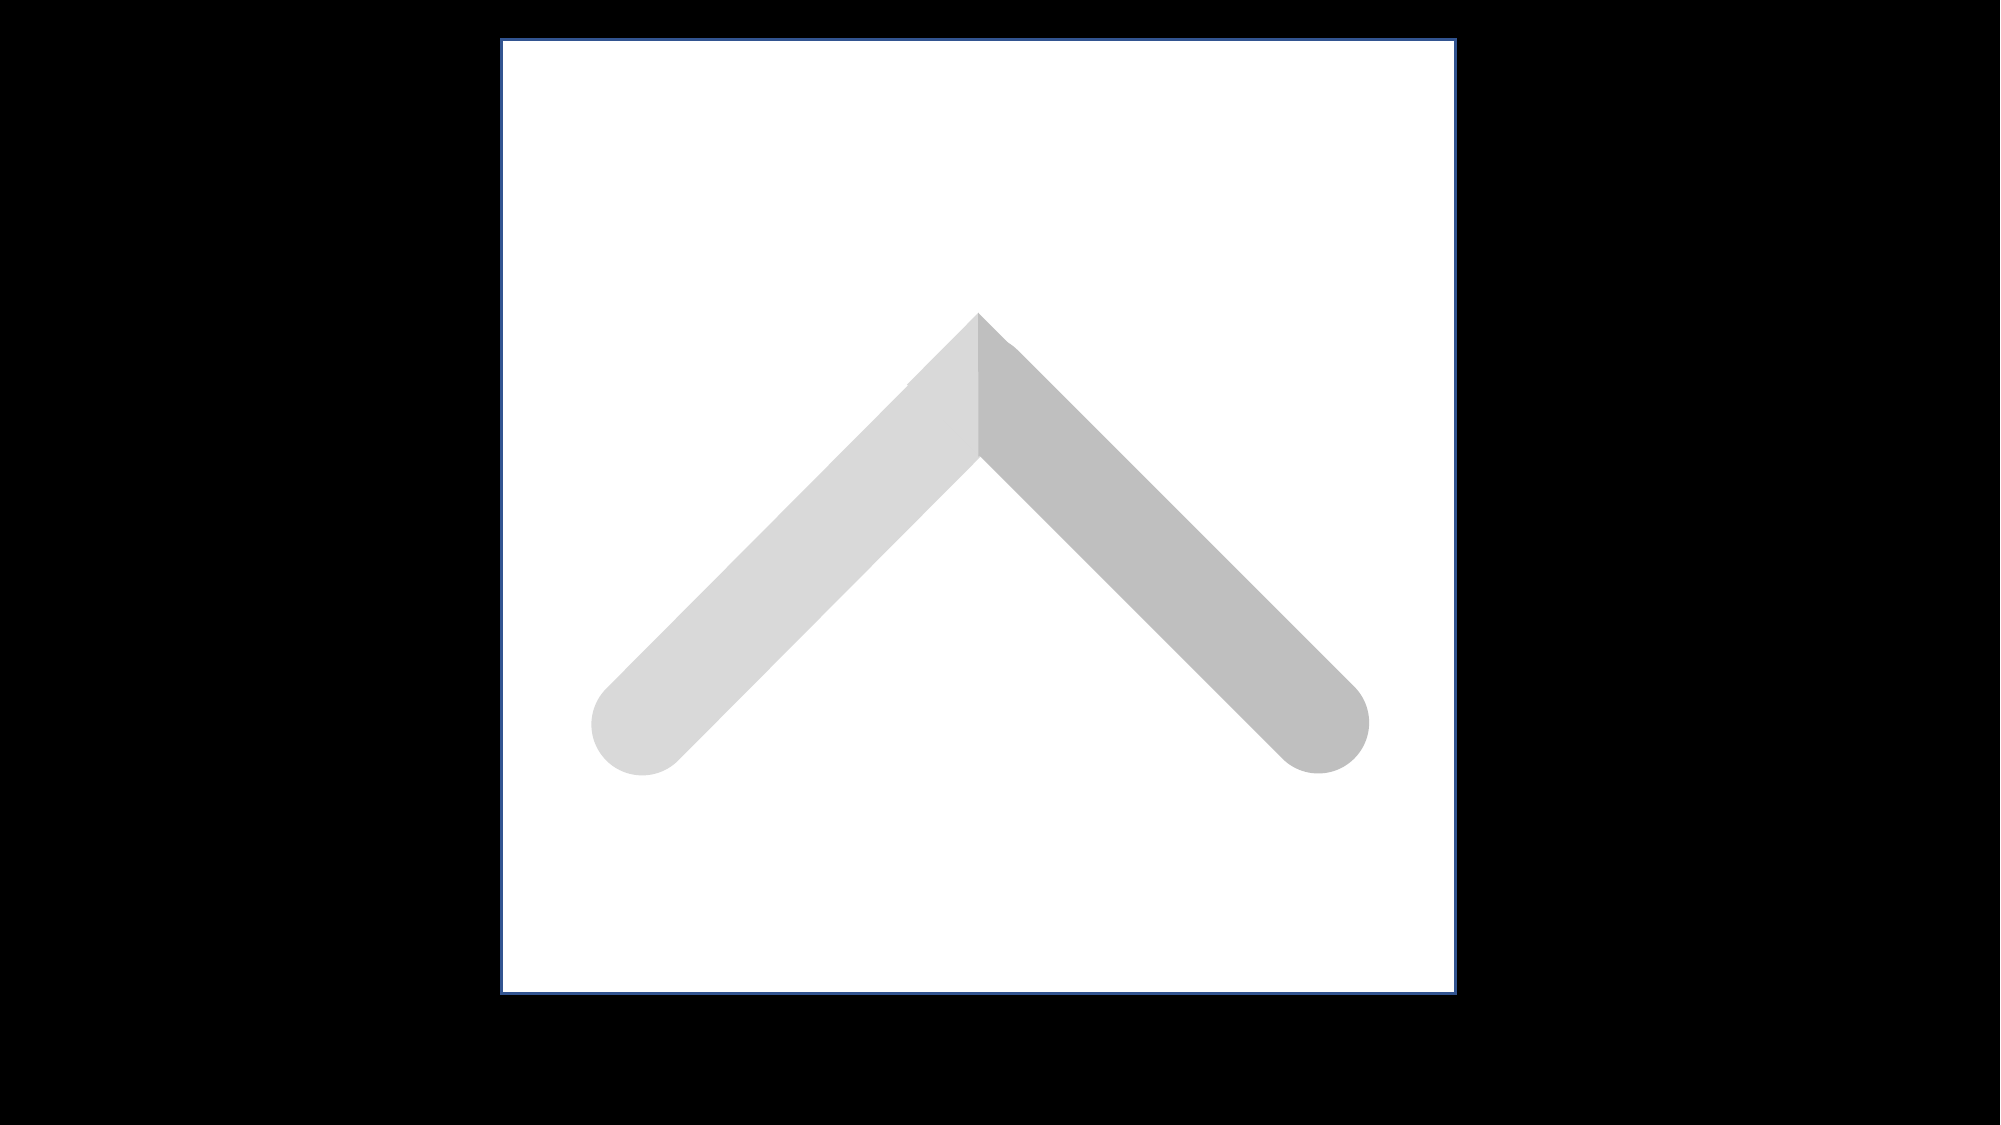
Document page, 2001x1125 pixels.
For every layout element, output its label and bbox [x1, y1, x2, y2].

text_box [759, 265, 1201, 845]
text_box [500, 38, 1456, 995]
